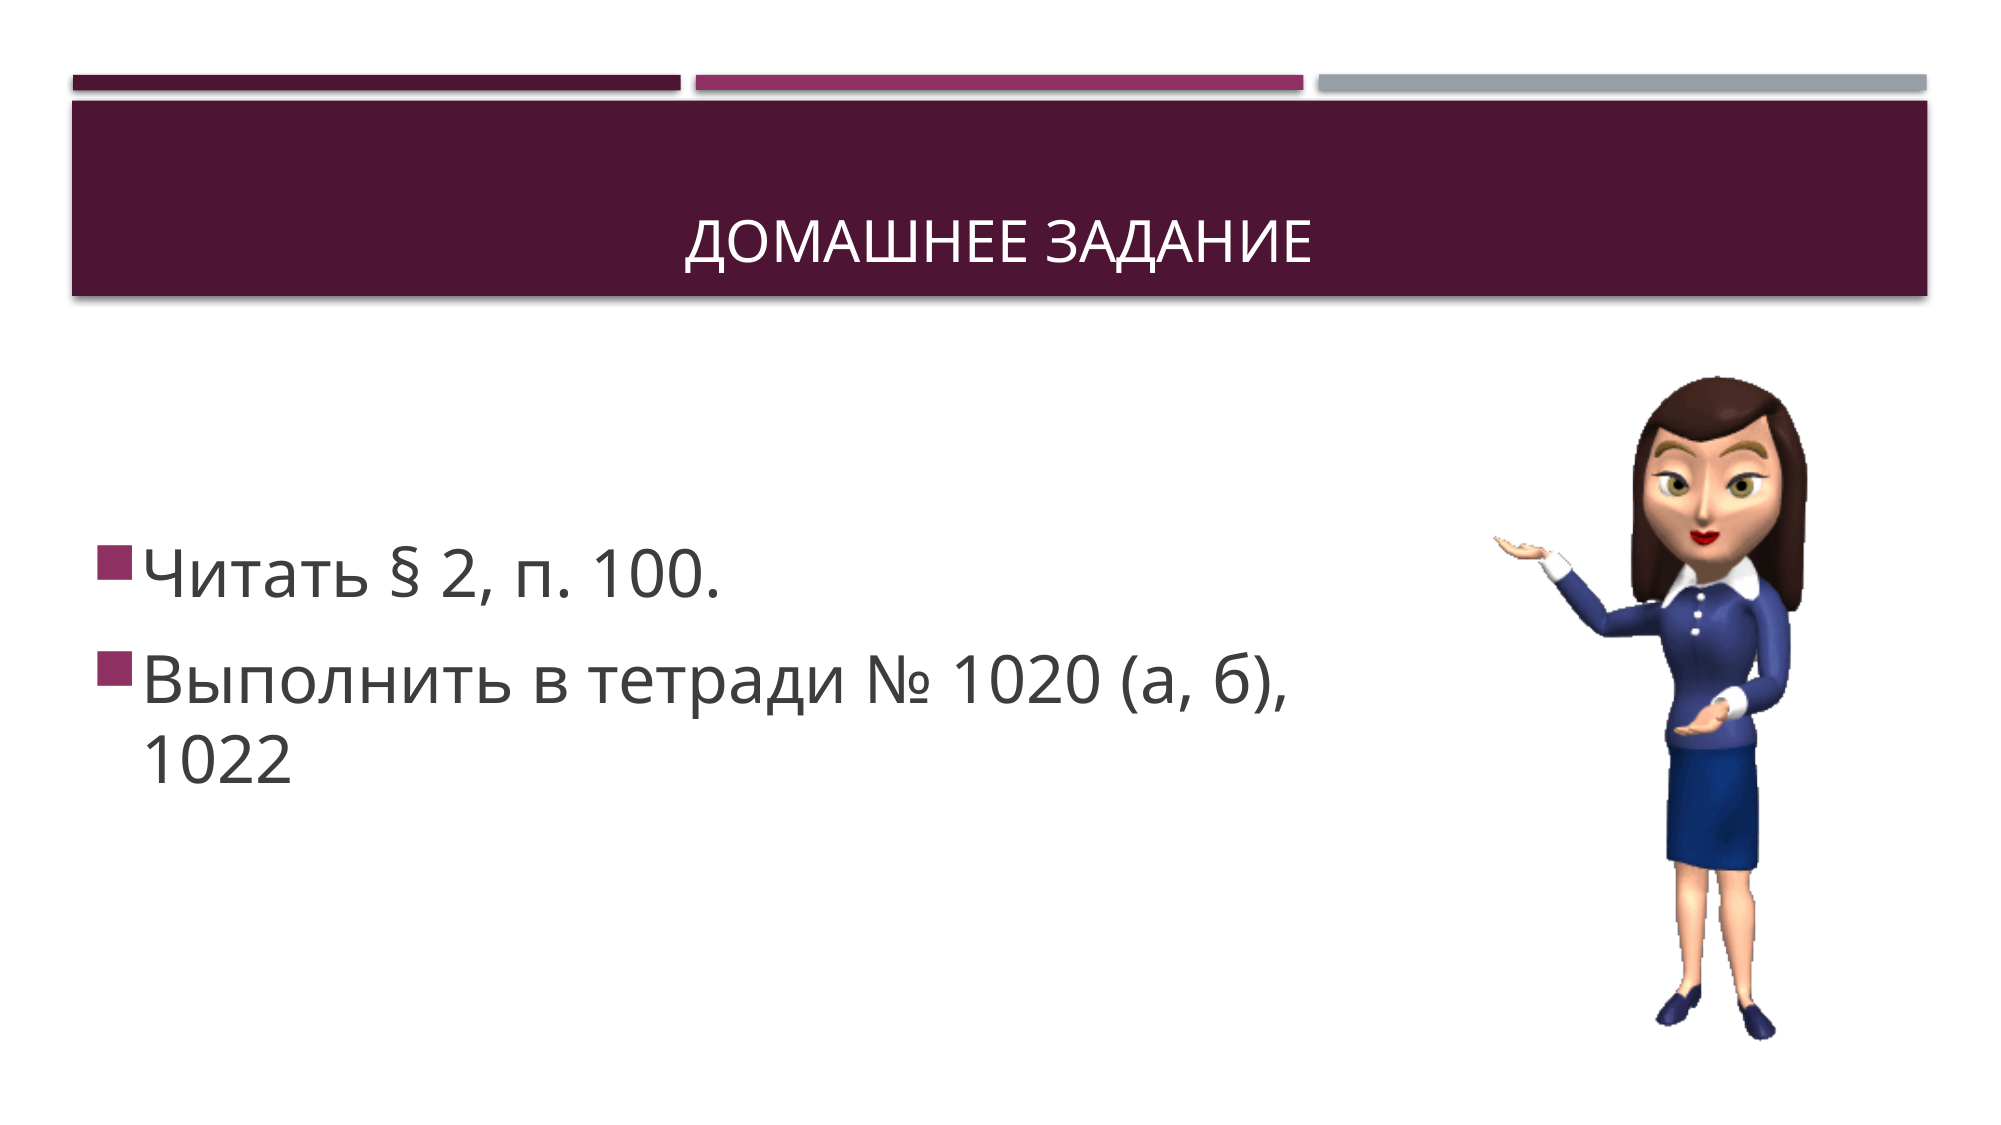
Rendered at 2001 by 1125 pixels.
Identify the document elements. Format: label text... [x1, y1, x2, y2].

text_box Читать § 2, п. 100. Выполнить в тетради № 1020 (а, б), 1022 [76, 321, 1418, 1071]
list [1417, 347, 1906, 1045]
title Домашнее задание [95, 115, 1905, 282]
